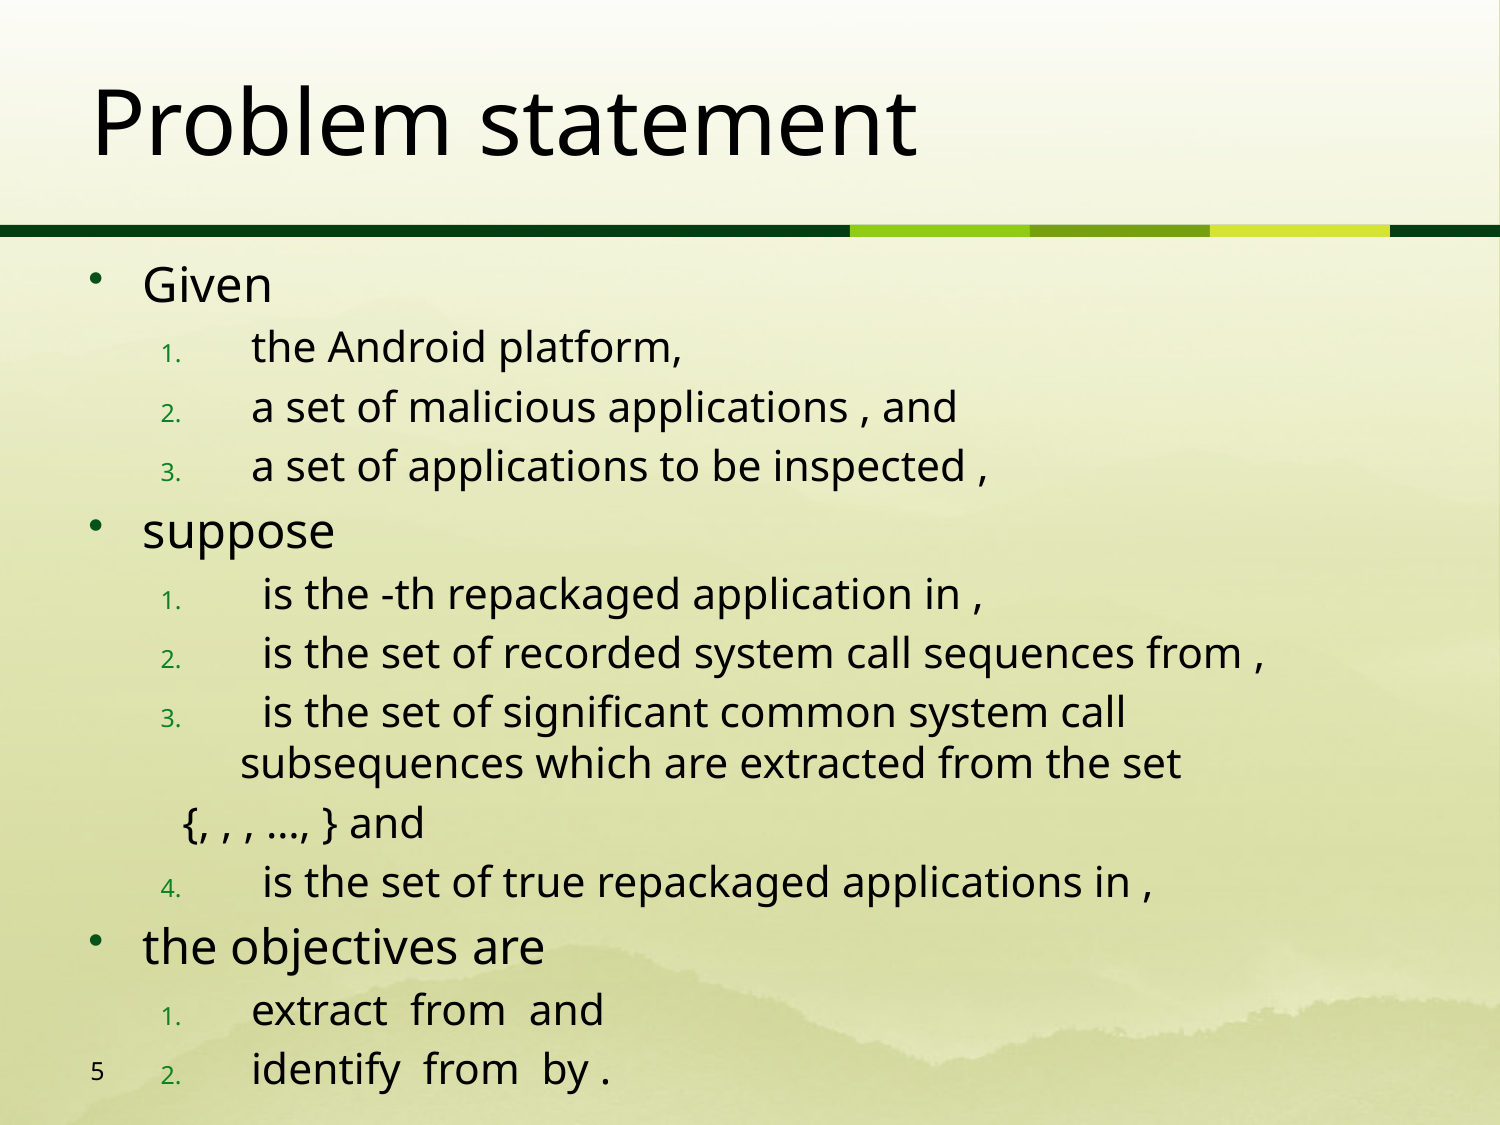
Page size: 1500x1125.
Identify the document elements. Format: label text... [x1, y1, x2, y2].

title Problem statement [75, 24, 1425, 213]
slide_number 5 [75, 1042, 426, 1103]
